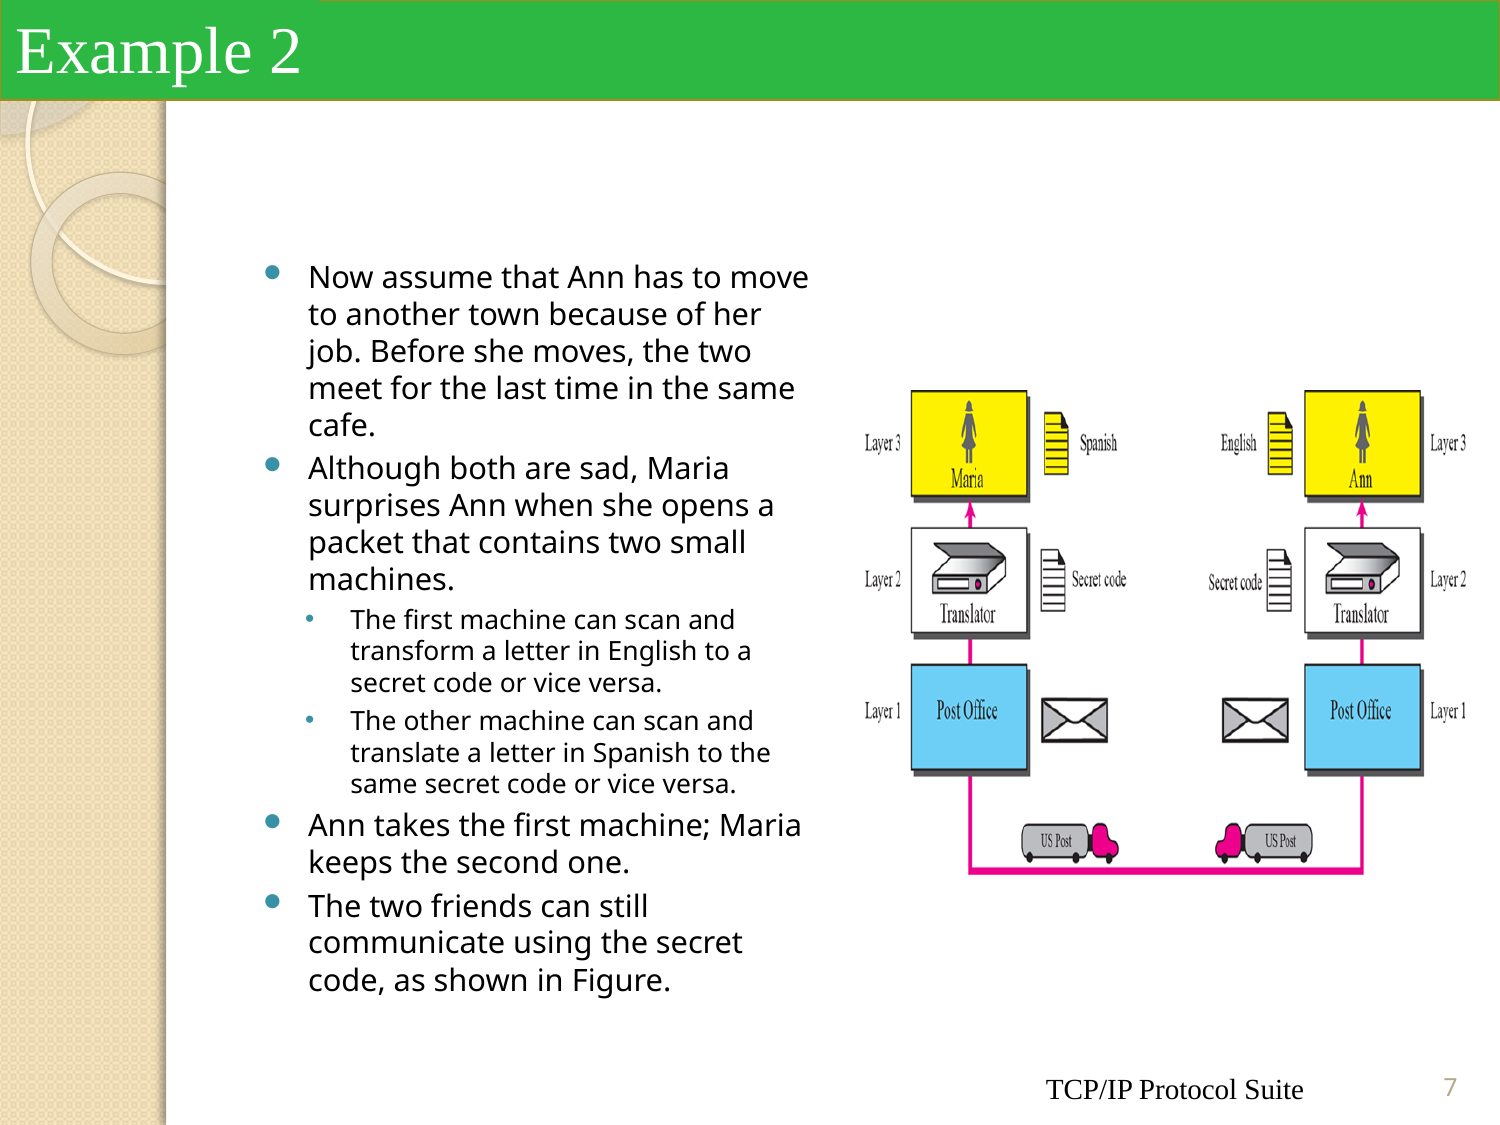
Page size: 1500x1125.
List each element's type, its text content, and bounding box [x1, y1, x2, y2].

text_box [0, 0, 1500, 101]
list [865, 390, 1466, 875]
list Now assume that Ann has to move to another town because of her job. Before she moves, the two meet for the last time in the same cafe. Although both are sad, Maria surprises Ann when she opens a packet that contains two small machines. The first machine can scan and transform a letter in English to a secret code or vice versa. The other machine can scan and translate a letter in Spanish to the same secret code or vice versa. Ann takes the first machine; Maria keeps the second one. The two friends can still communicate using the secret code, as shown in Figure. [235, 249, 836, 1015]
slide_number 7 [1413, 1034, 1488, 1113]
footer TCP/IP Protocol Suite [937, 1034, 1413, 1113]
